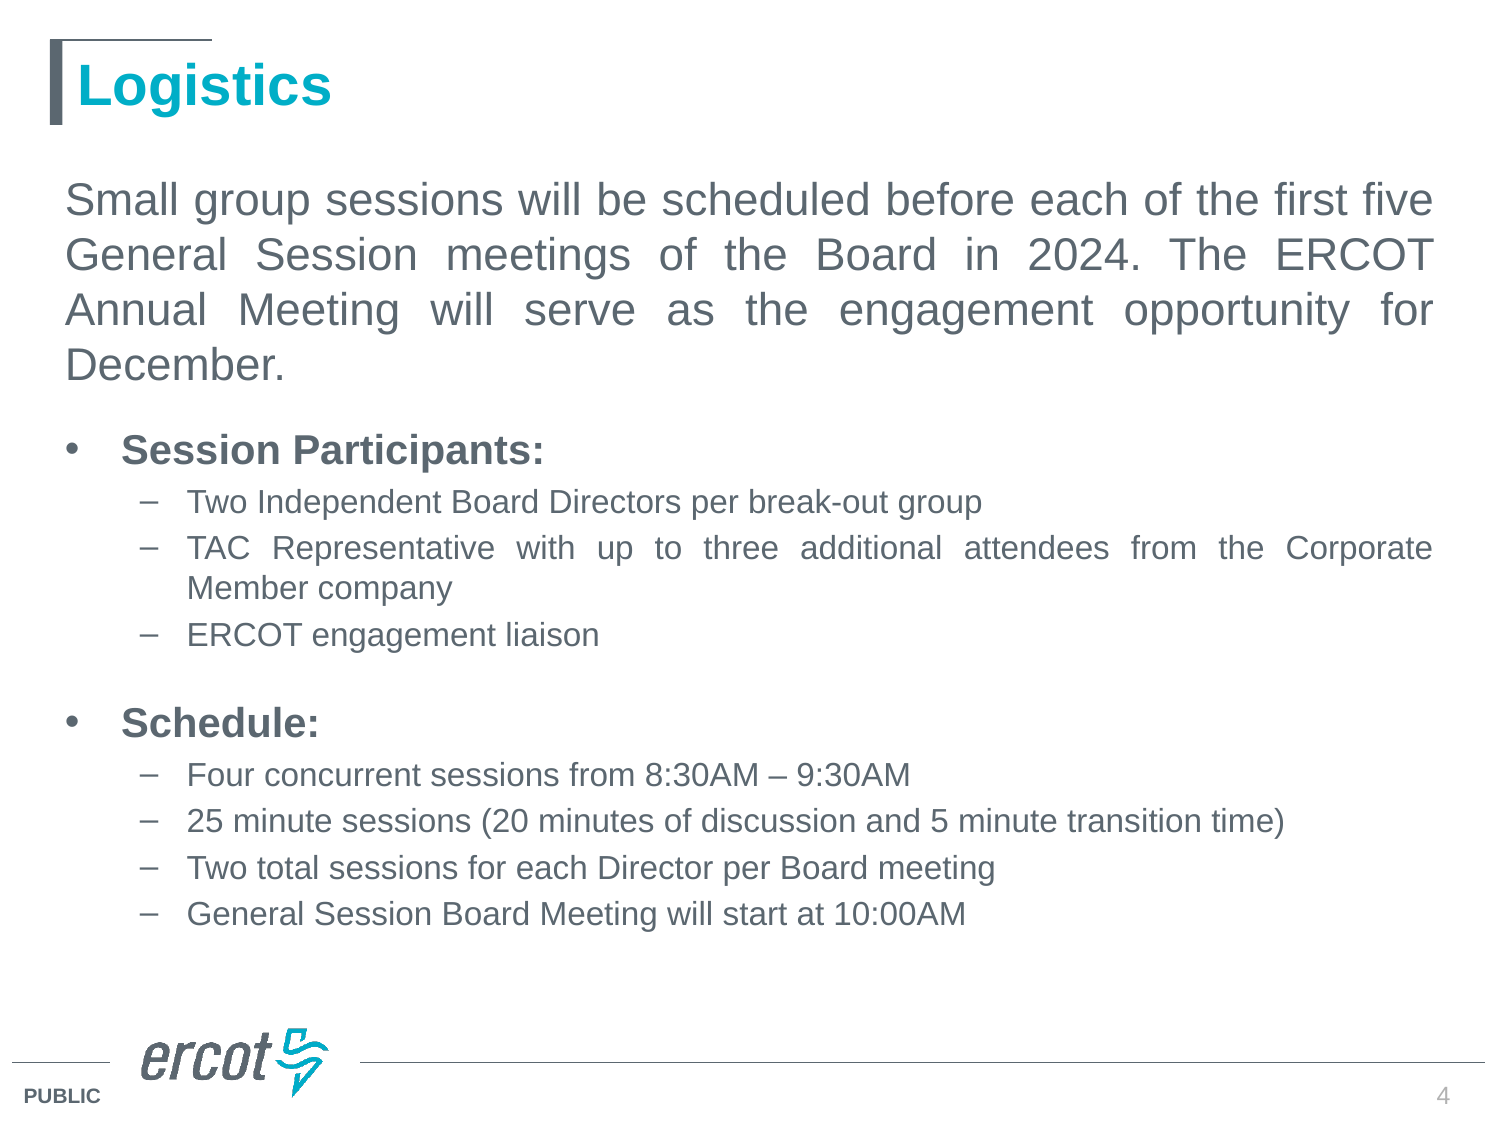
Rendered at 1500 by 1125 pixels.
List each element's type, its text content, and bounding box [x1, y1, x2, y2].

list Small group sessions will be scheduled before each of the first five General Session meetings of the Board in 2024. The ERCOT Annual Meeting will serve as the engagement opportunity for December. Session Participants: Two Independent Board Directors per break-out group TAC Representative with up to three additional attendees from the Corporate Member company ERCOT engagement liaison Schedule: Four concurrent sessions from 8:30AM – 9:30AM 25 minute sessions (20 minutes of discussion and 5 minute transition time) Two total sessions for each Director per Board meeting General Session Board Meeting will start at 10:00AM [50, 162, 1450, 992]
title Logistics [62, 39, 1450, 125]
slide_number 4 [1400, 1076, 1488, 1113]
picture [137, 1024, 332, 1100]
